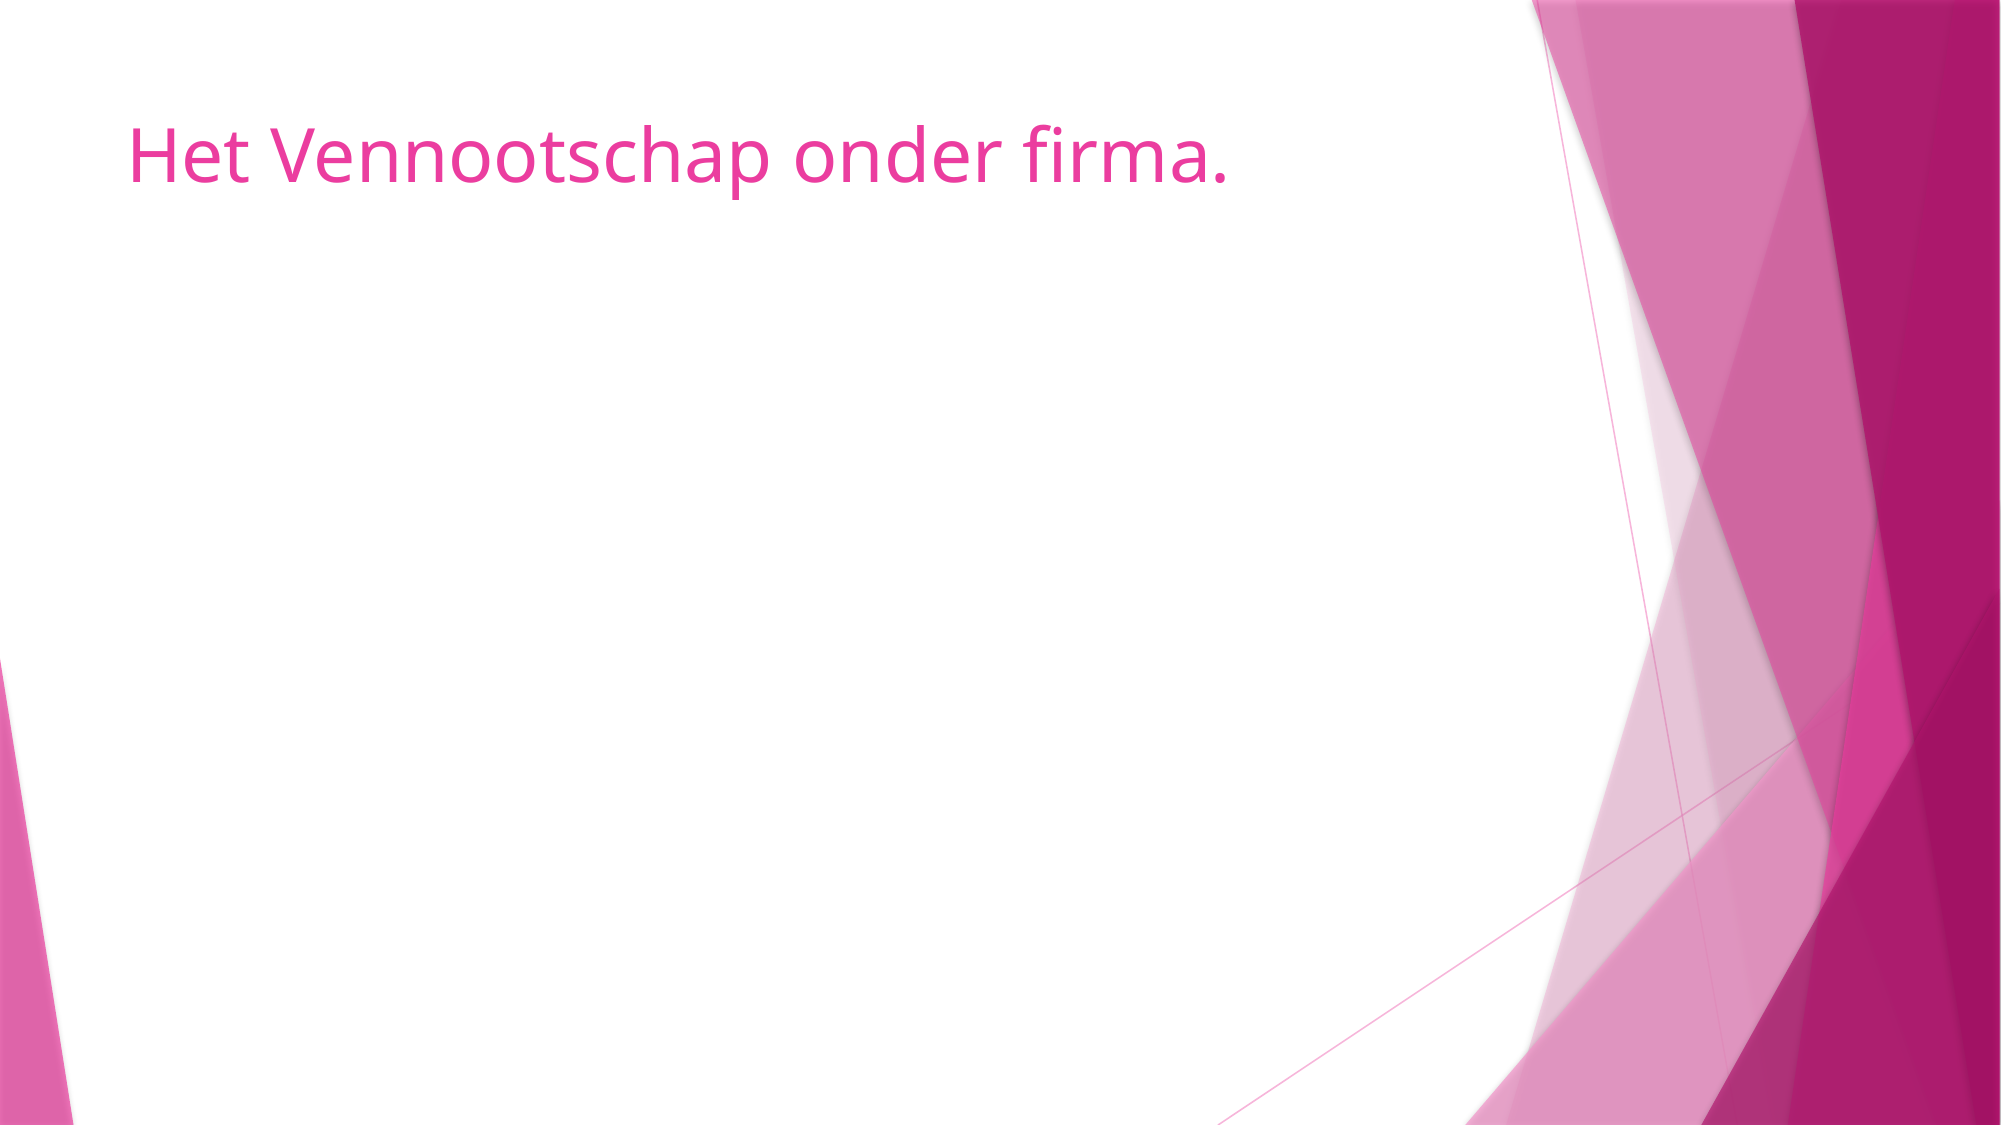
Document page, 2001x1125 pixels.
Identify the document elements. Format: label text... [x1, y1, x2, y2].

title Het Vennootschap onder firma. [111, 99, 1522, 317]
